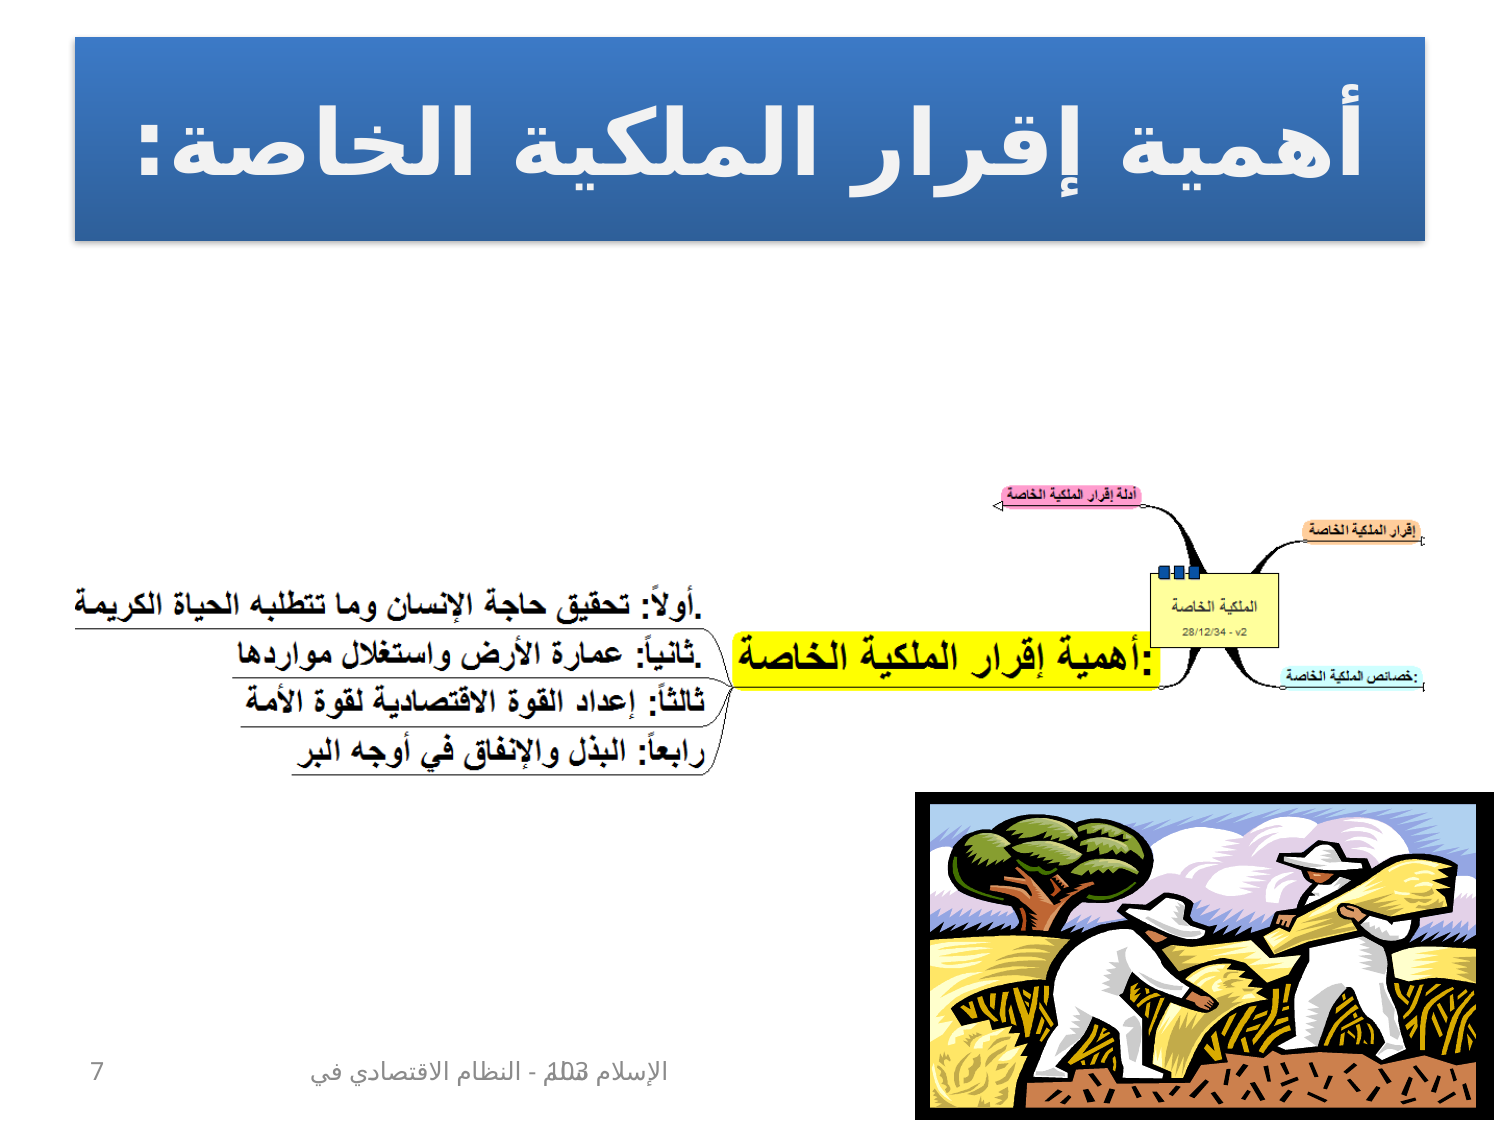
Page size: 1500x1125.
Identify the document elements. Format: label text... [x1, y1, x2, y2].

title أهمية إقرار الملكية الخاصة: [75, 37, 1425, 241]
slide_number 7 [75, 1042, 425, 1103]
picture [74, 262, 1500, 1125]
footer 103 سلم - النظام الاقتصادي في الإسلام [512, 1042, 909, 1103]
